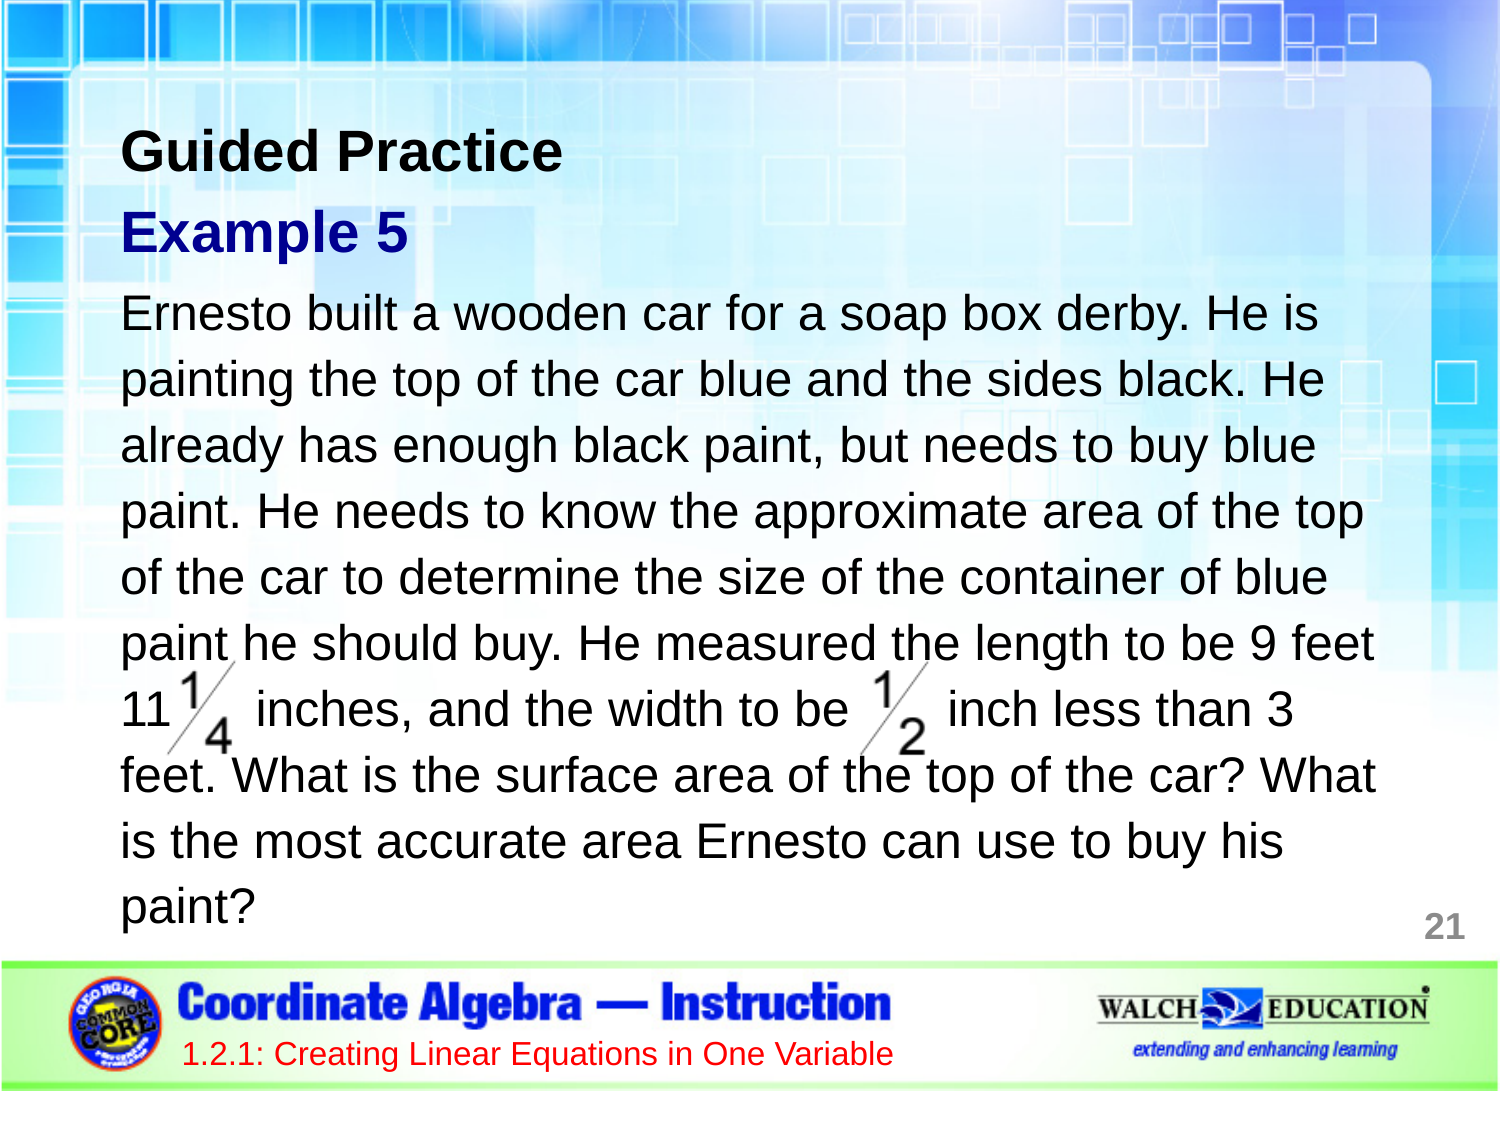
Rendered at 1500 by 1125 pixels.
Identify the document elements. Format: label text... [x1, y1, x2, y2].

subtitle Guided Practice Example 5 Ernesto built a wooden car for a soap box derby. He is painting the top of the car blue and the sides black. He already has enough black paint, but needs to buy blue paint. He needs to know the approximate area of the top of the car to determine the size of the container of blue paint he should buy. He measured the length to be 9 feet 11 inches, and the width to be inch less than 3 feet. What is the surface area of the top of the car? What is the most accurate area Ernesto can use to buy his paint? [105, 105, 1394, 949]
list 1.2.1: Creating Linear Equations in One Variable [166, 1024, 1074, 1069]
slide_number 21 [1361, 901, 1481, 949]
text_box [163, 657, 239, 756]
picture [1, 0, 1500, 1091]
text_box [855, 656, 932, 757]
